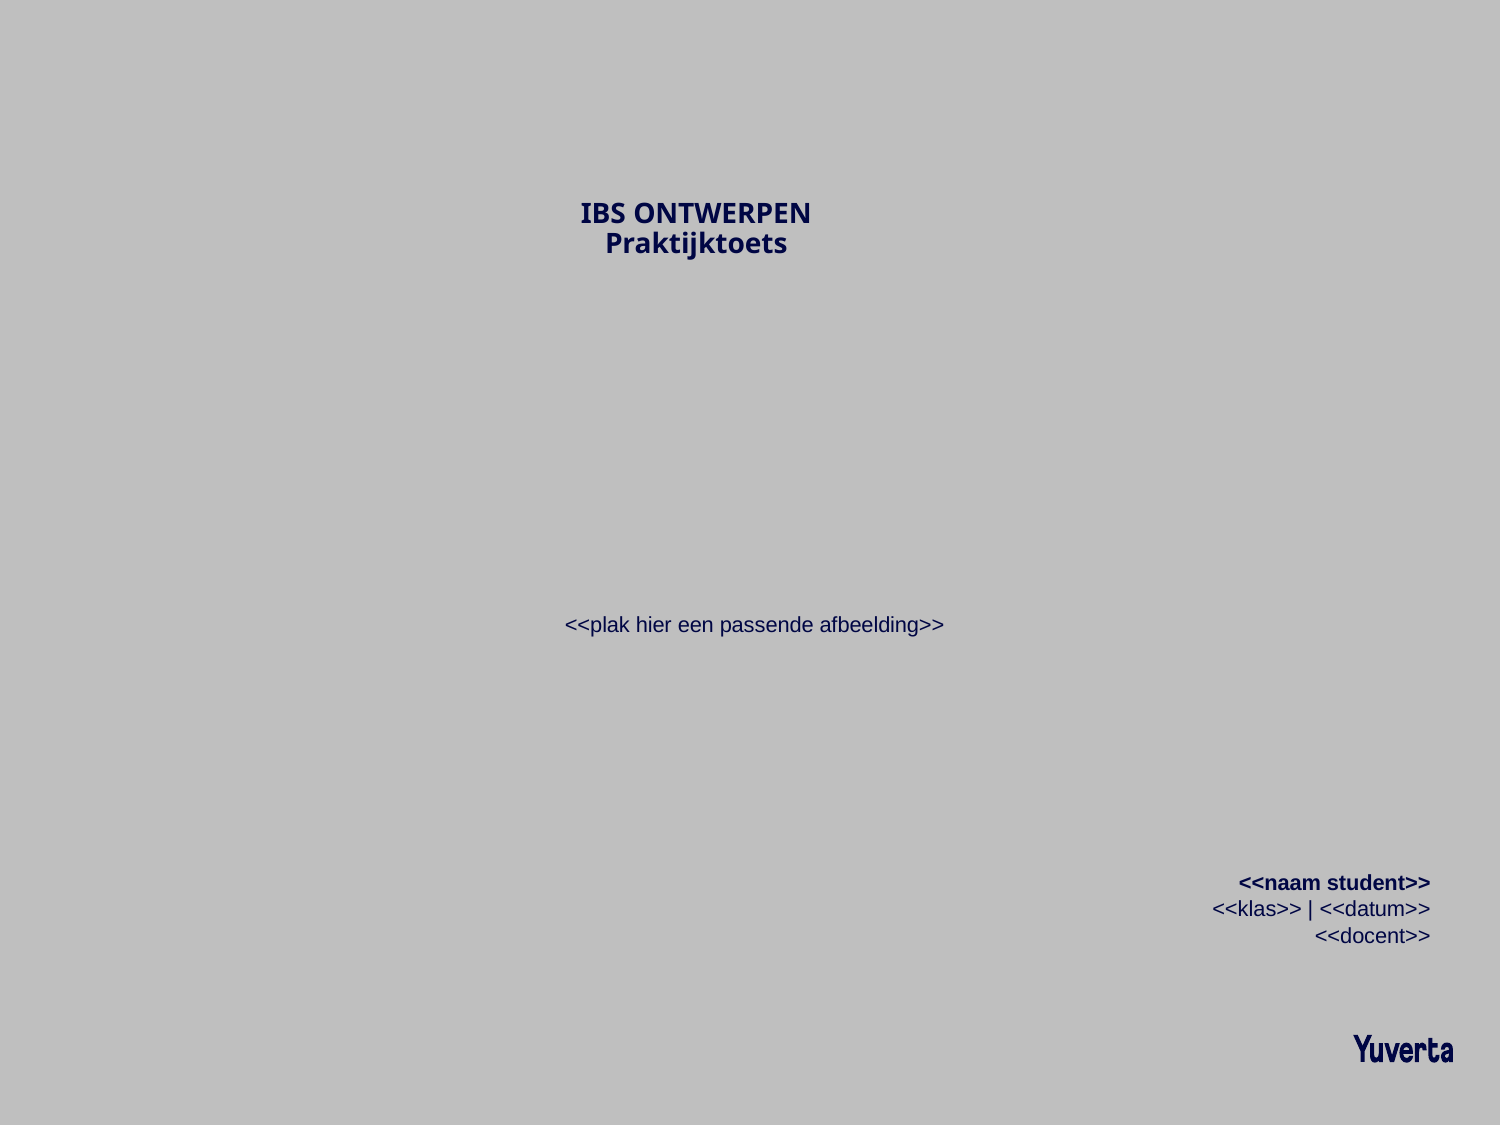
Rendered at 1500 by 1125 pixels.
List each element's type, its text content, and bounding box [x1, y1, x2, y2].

text_box <<naam student>> <<klas>> | <<datum>> <<docent>> [980, 861, 1446, 986]
picture [350, 275, 1160, 810]
text_box IBS ONTWERPEN Praktijktoets [74, 191, 1319, 276]
